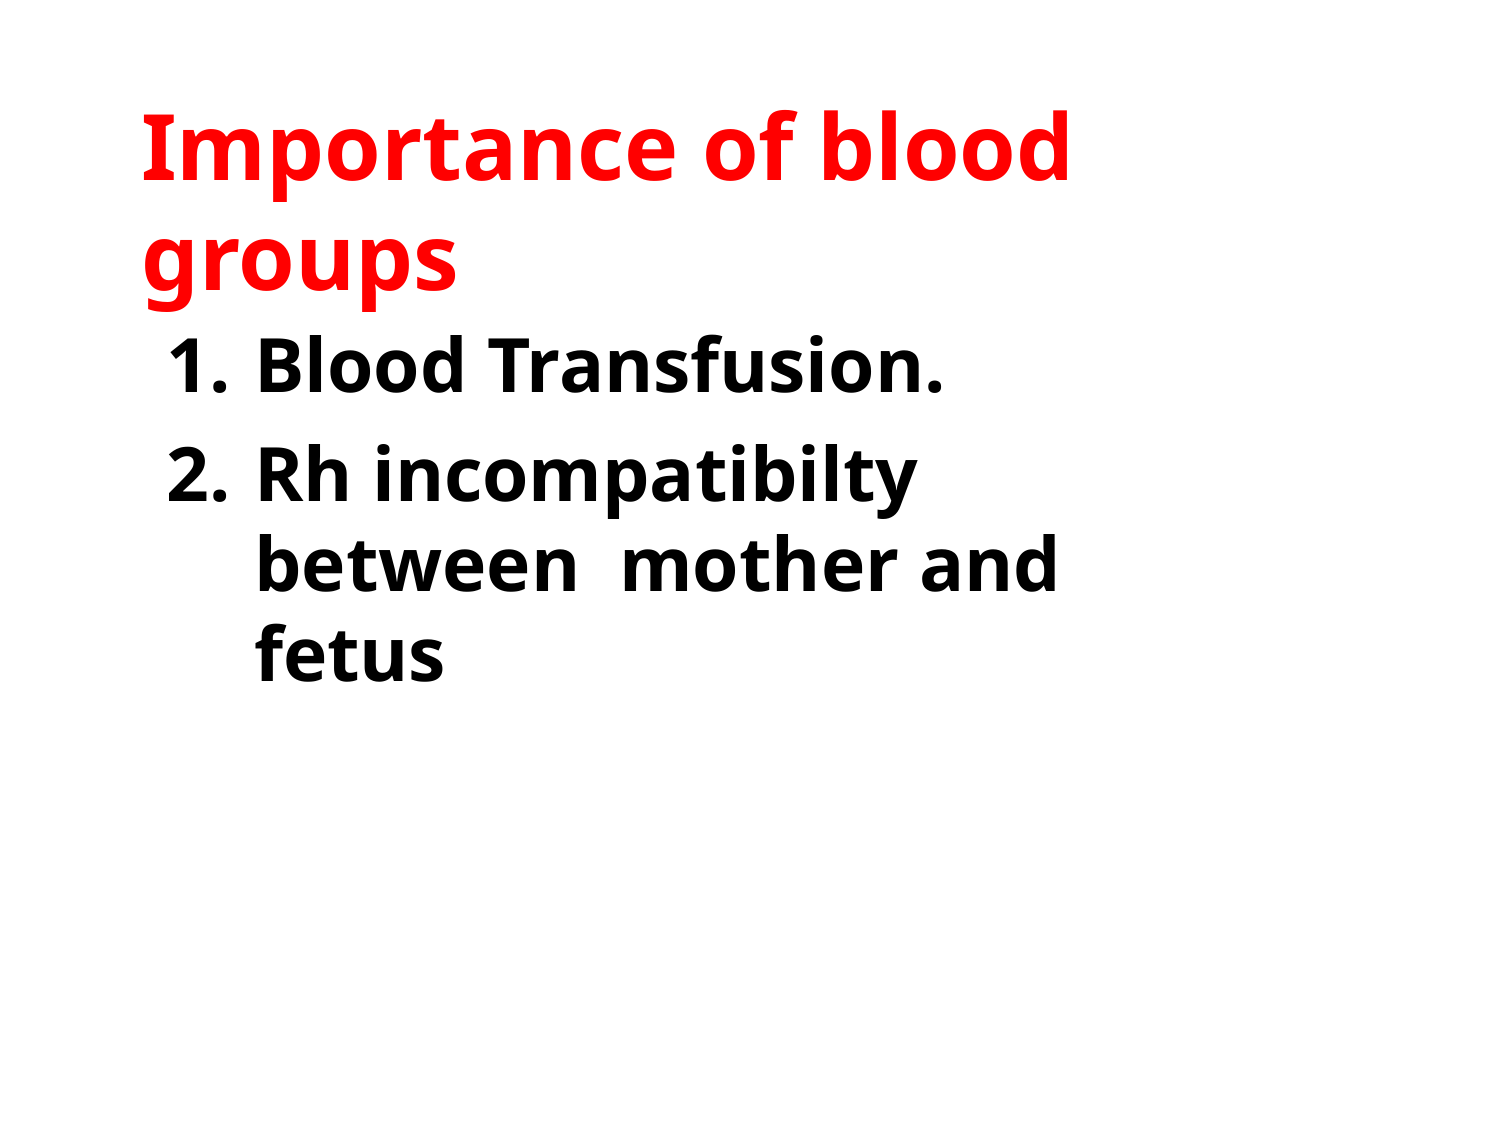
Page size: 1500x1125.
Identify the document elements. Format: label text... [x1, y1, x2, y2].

title Importance of blood groups [119, 21, 1381, 309]
text_box Blood Transfusion. Rh incompatibilty between mother and fetus [164, 318, 1208, 696]
